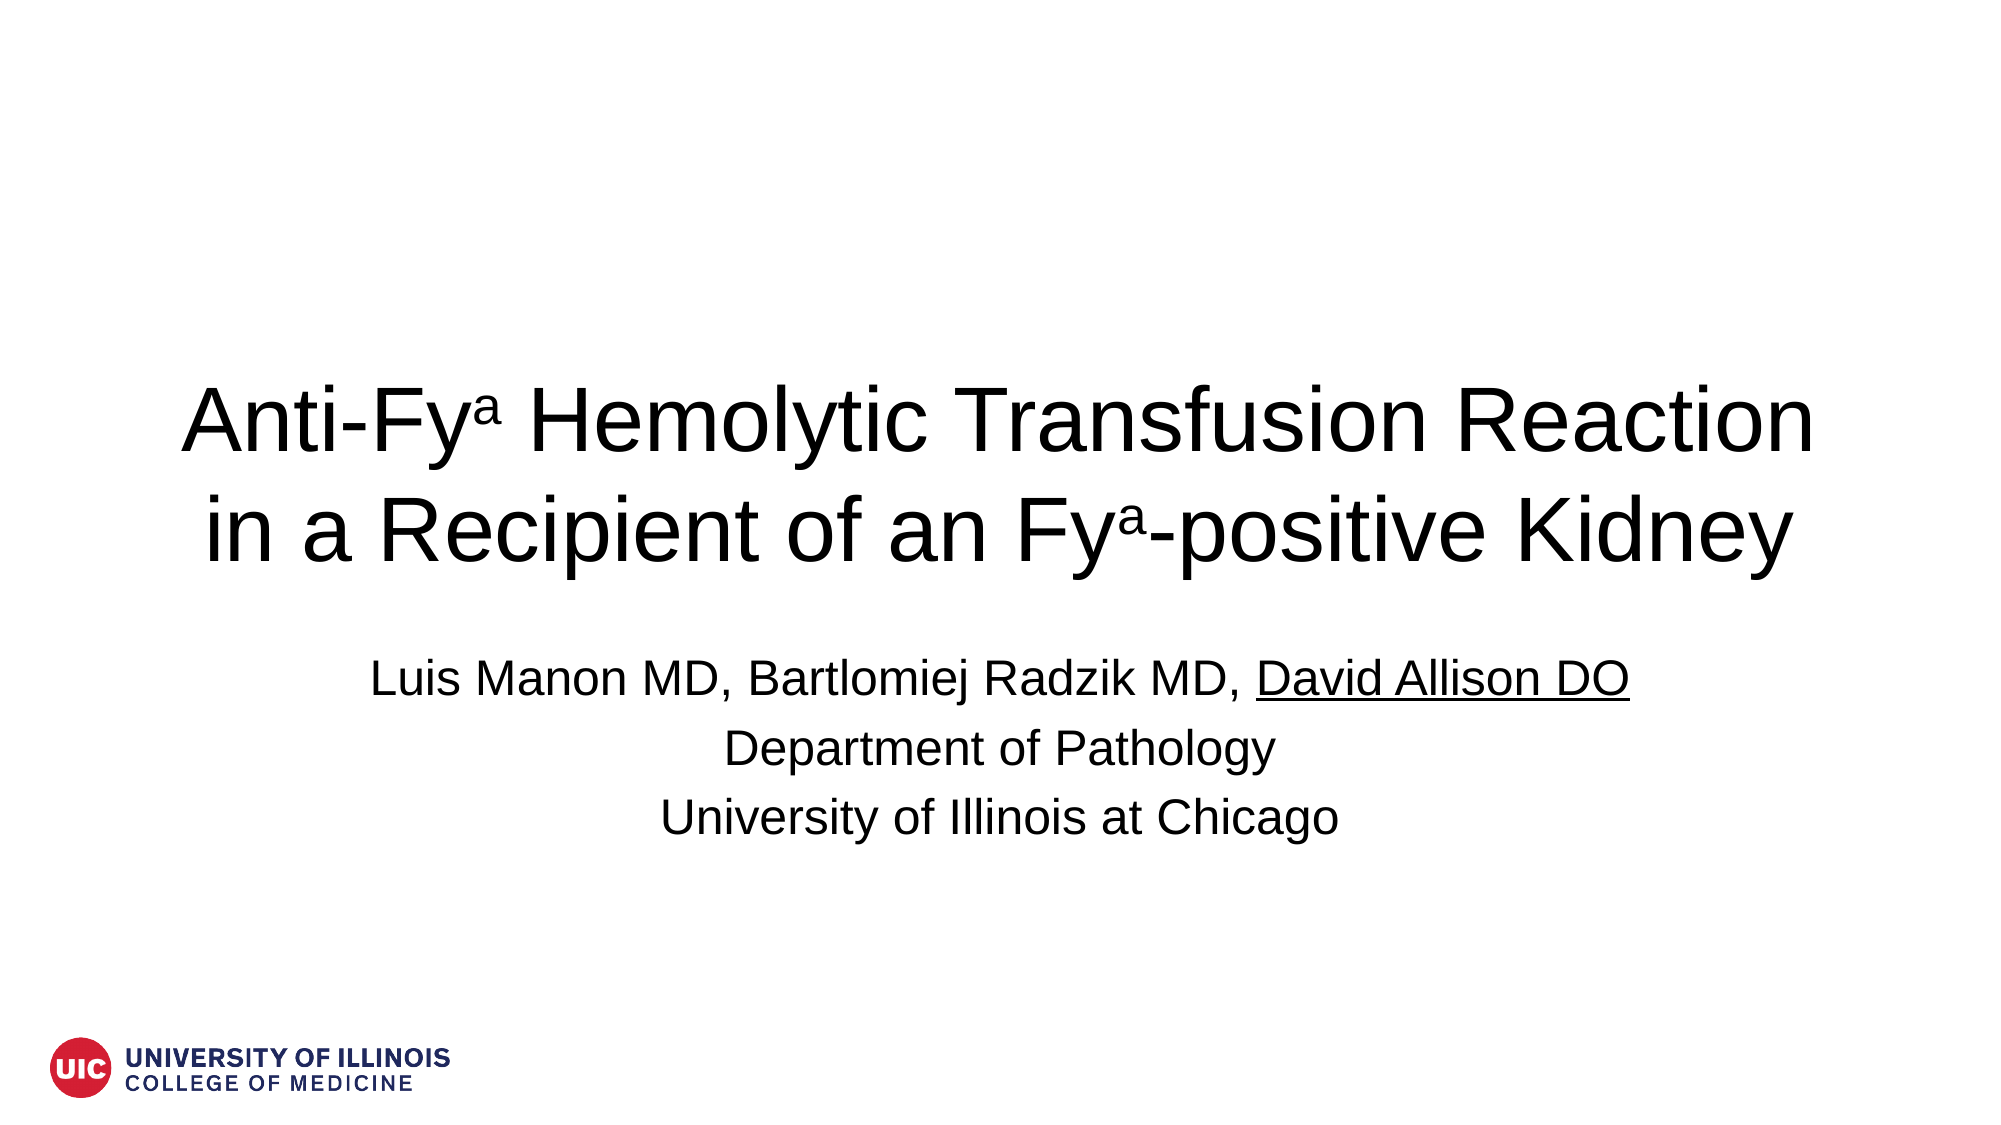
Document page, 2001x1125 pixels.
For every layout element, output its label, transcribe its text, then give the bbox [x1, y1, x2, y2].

subtitle Luis Manon MD, Bartlomiej Radzik MD, David Allison DO Department of Pathology University of Illinois at Chicago [300, 637, 1700, 925]
picture [50, 1037, 450, 1098]
title Anti-Fya Hemolytic Transfusion Reaction in a Recipient of an Fya-positive Kidney [150, 349, 1850, 591]
